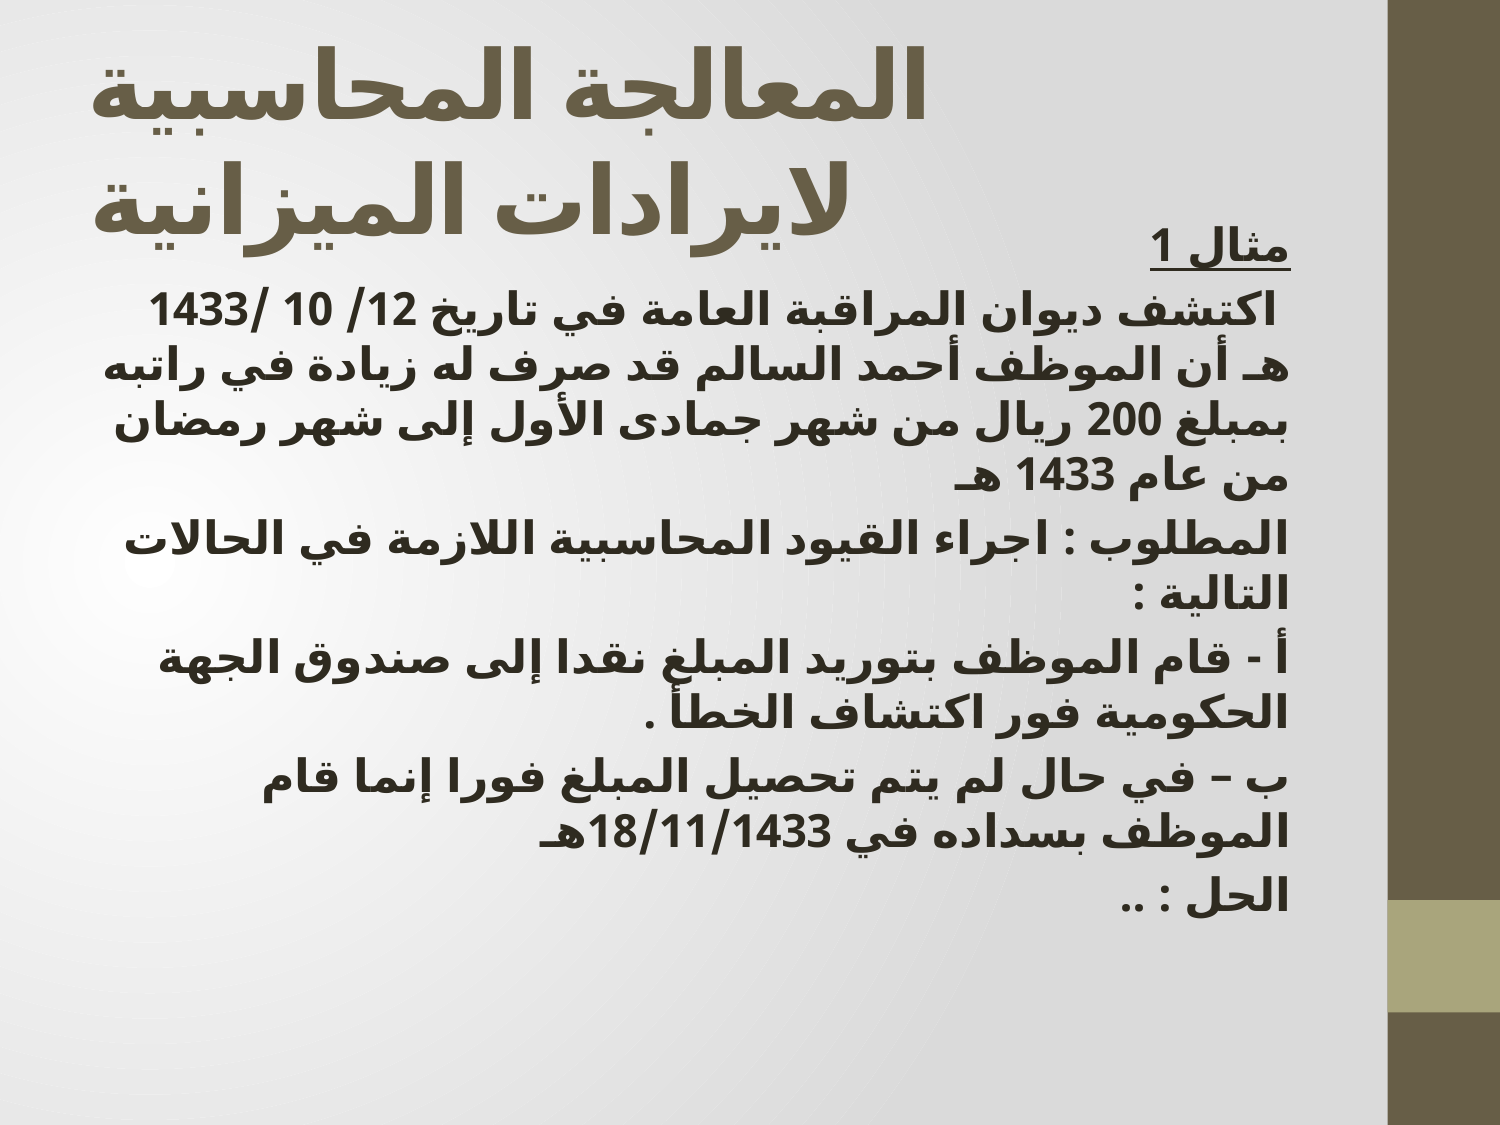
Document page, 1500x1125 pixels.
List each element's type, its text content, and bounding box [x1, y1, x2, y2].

list مثال 1 اكتشف ديوان المراقبة العامة في تاريخ 12/ 10 /1433 هـ أن الموظف أحمد السالم قد صرف له زيادة في راتبه بمبلغ 200 ريال من شهر جمادى الأول إلى شهر رمضان من عام 1433 هـ المطلوب : اجراء القيود المحاسبية اللازمة في الحالات التالية : أ - قام الموظف بتوريد المبلغ نقدا إلى صندوق الجهة الحكومية فور اكتشاف الخطأ . ب – في حال لم يتم تحصيل المبلغ فورا إنما قام الموظف بسداده في 18/11/1433هـ الحل : .. [75, 208, 1325, 1071]
title المعالجة المحاسبية لايرادات الميزانية [75, 45, 1325, 208]
